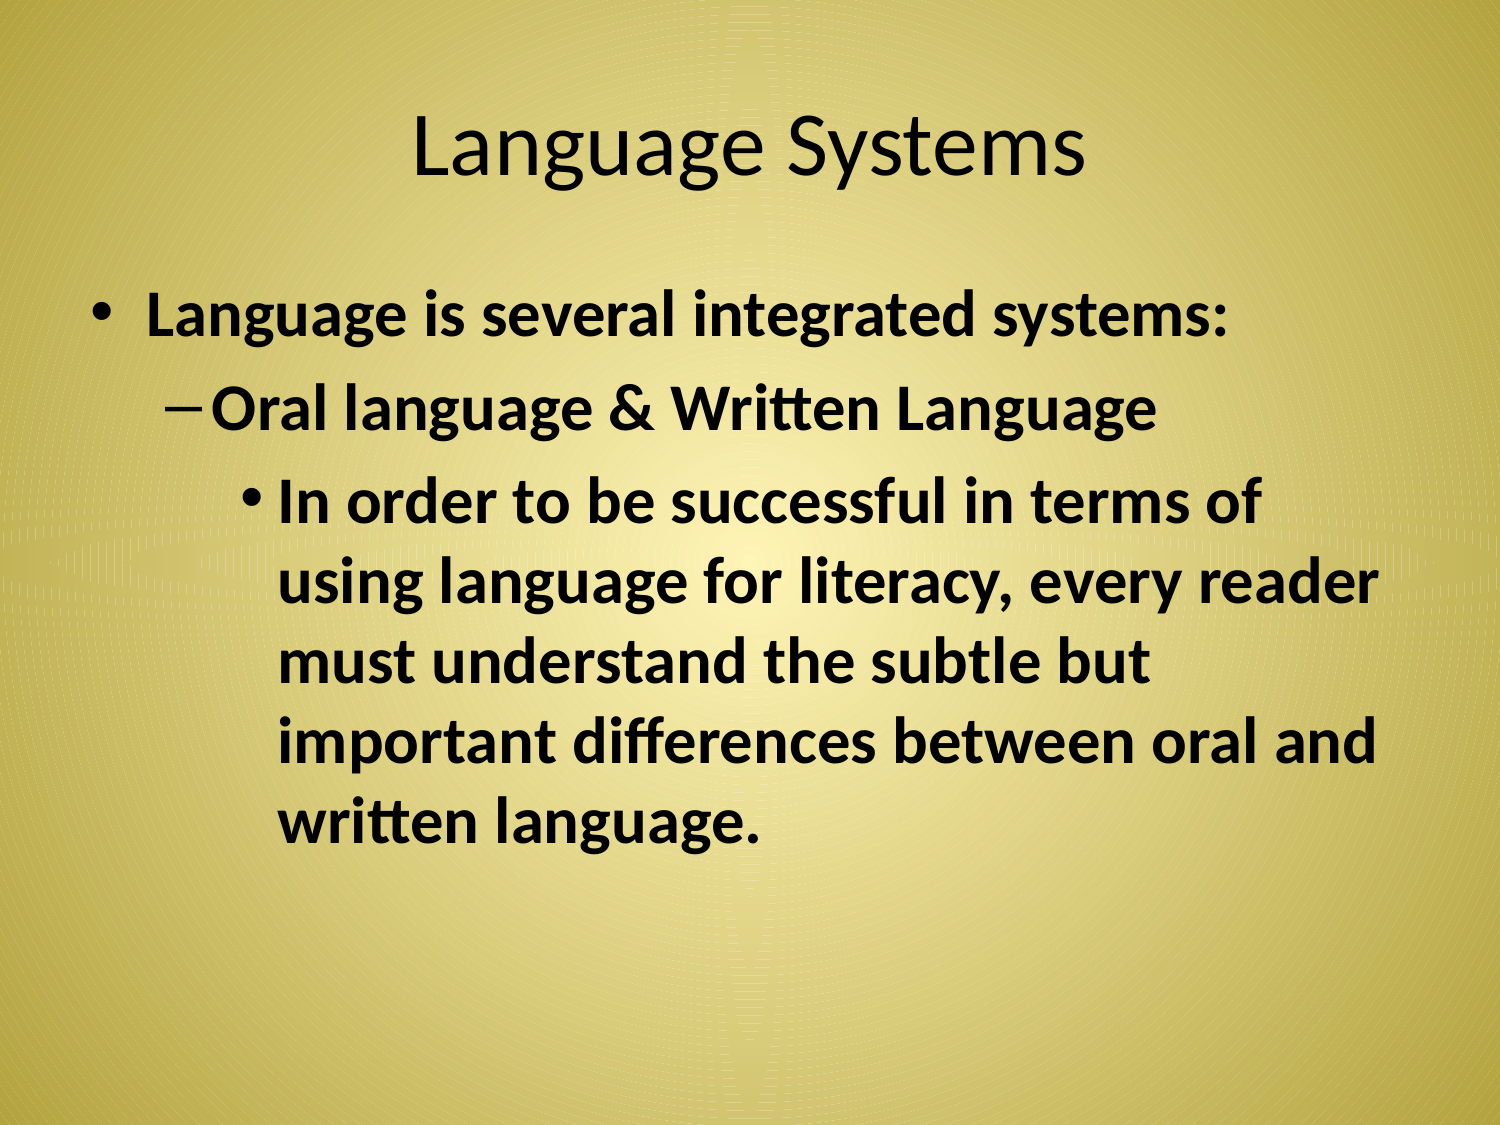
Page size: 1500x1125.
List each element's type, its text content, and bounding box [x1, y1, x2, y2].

list Language is several integrated systems: Oral language & Written Language In order to be successful in terms of using language for literacy, every reader must understand the subtle but important differences between oral and written language. [75, 262, 1425, 1005]
title Language Systems [75, 45, 1425, 233]
